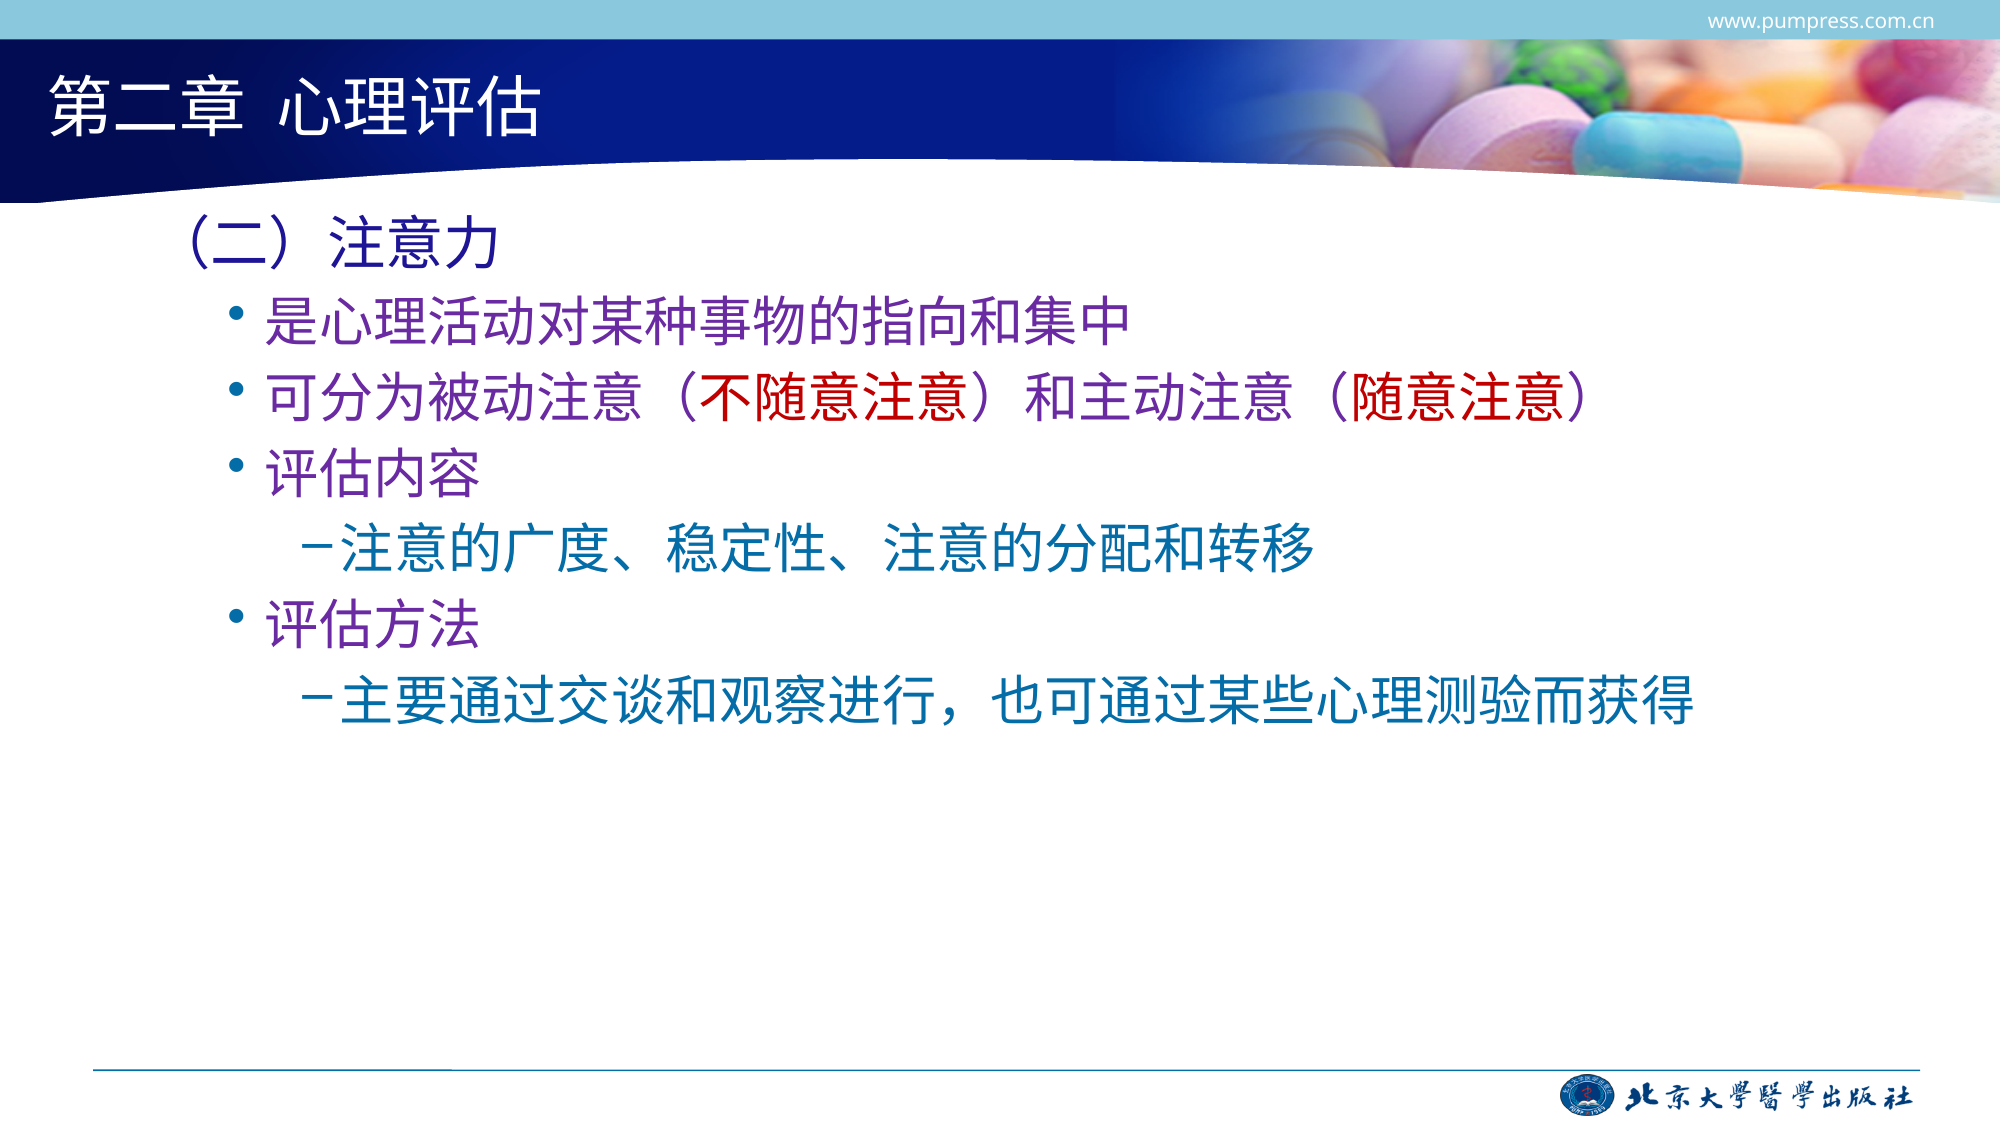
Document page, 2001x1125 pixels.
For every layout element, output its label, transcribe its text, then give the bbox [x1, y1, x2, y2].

title 第二章 心理评估 [30, 58, 1799, 152]
slide_number www.pumpress.com.cn [1366, 0, 1951, 38]
picture [0, 40, 2000, 203]
picture [1560, 1074, 1915, 1118]
list （二）注意力 是心理活动对某种事物的指向和集中 可分为被动注意（不随意注意）和主动注意（随意注意） 评估内容 注意的广度、稳定性、注意的分配和转移 评估方法 主要通过交谈和观察进行，也可通过某些心理测验而获得 [62, 198, 1947, 1000]
